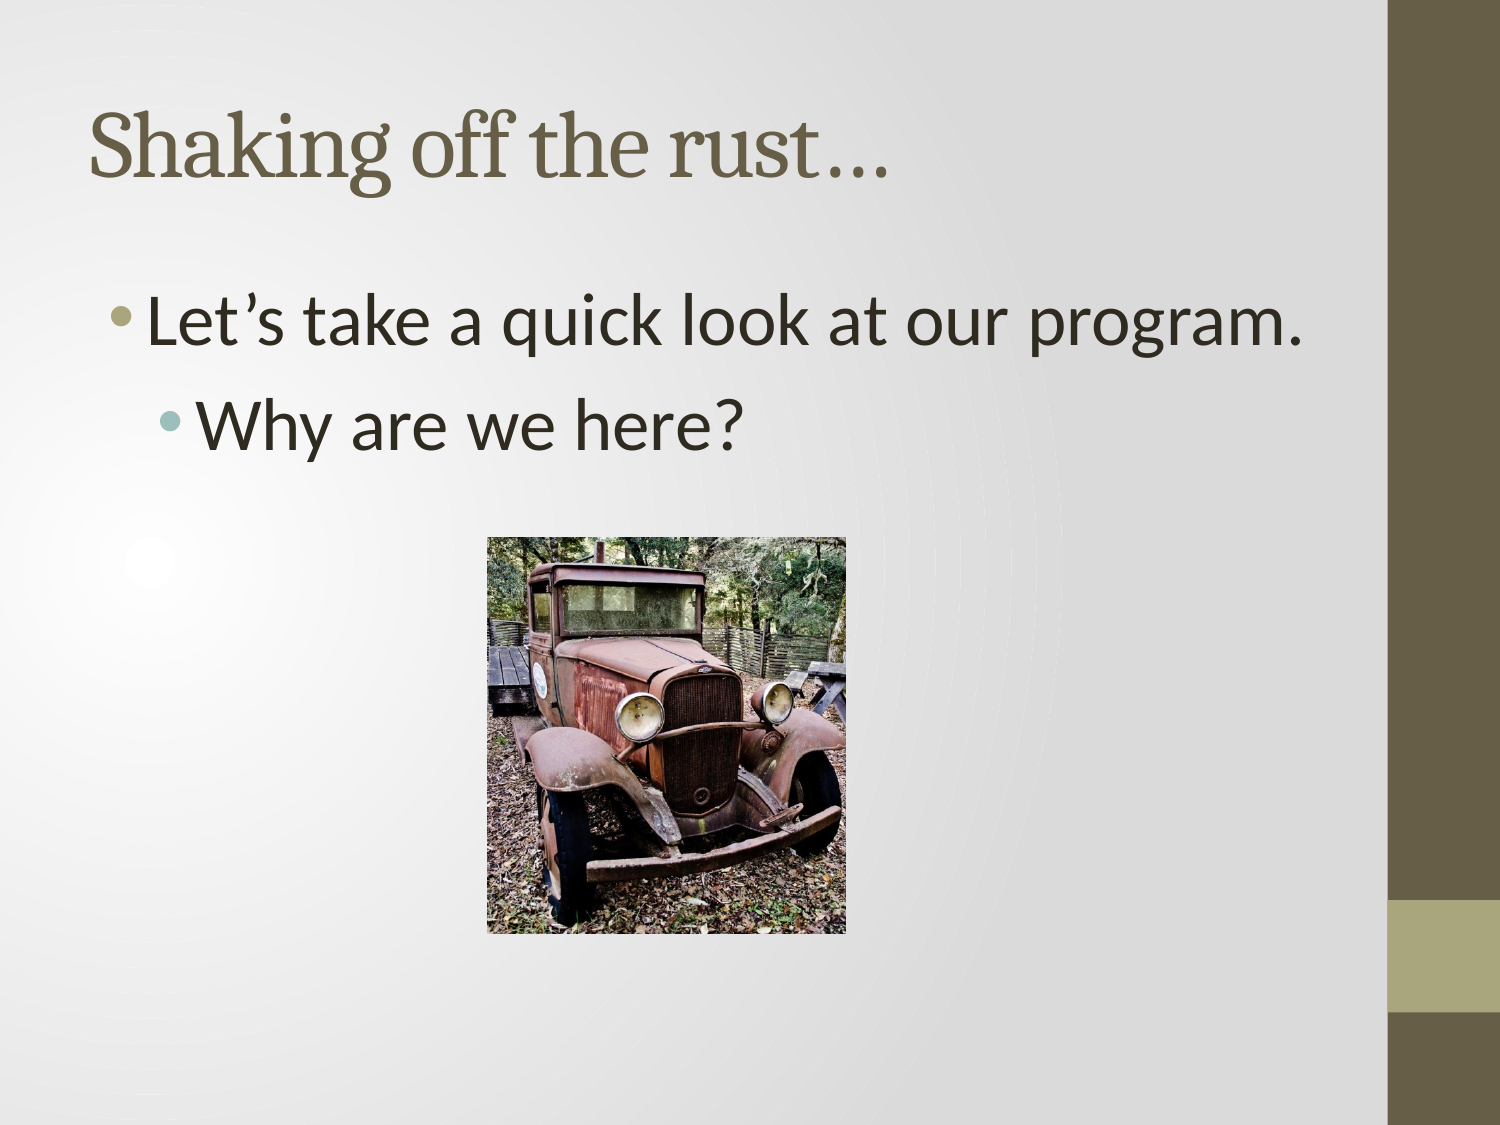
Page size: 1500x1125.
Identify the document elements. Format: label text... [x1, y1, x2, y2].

picture [486, 536, 846, 935]
list Let’s take a quick look at our program. Why are we here? [75, 262, 1325, 1050]
title Shaking off the rust… [75, 45, 1325, 233]
